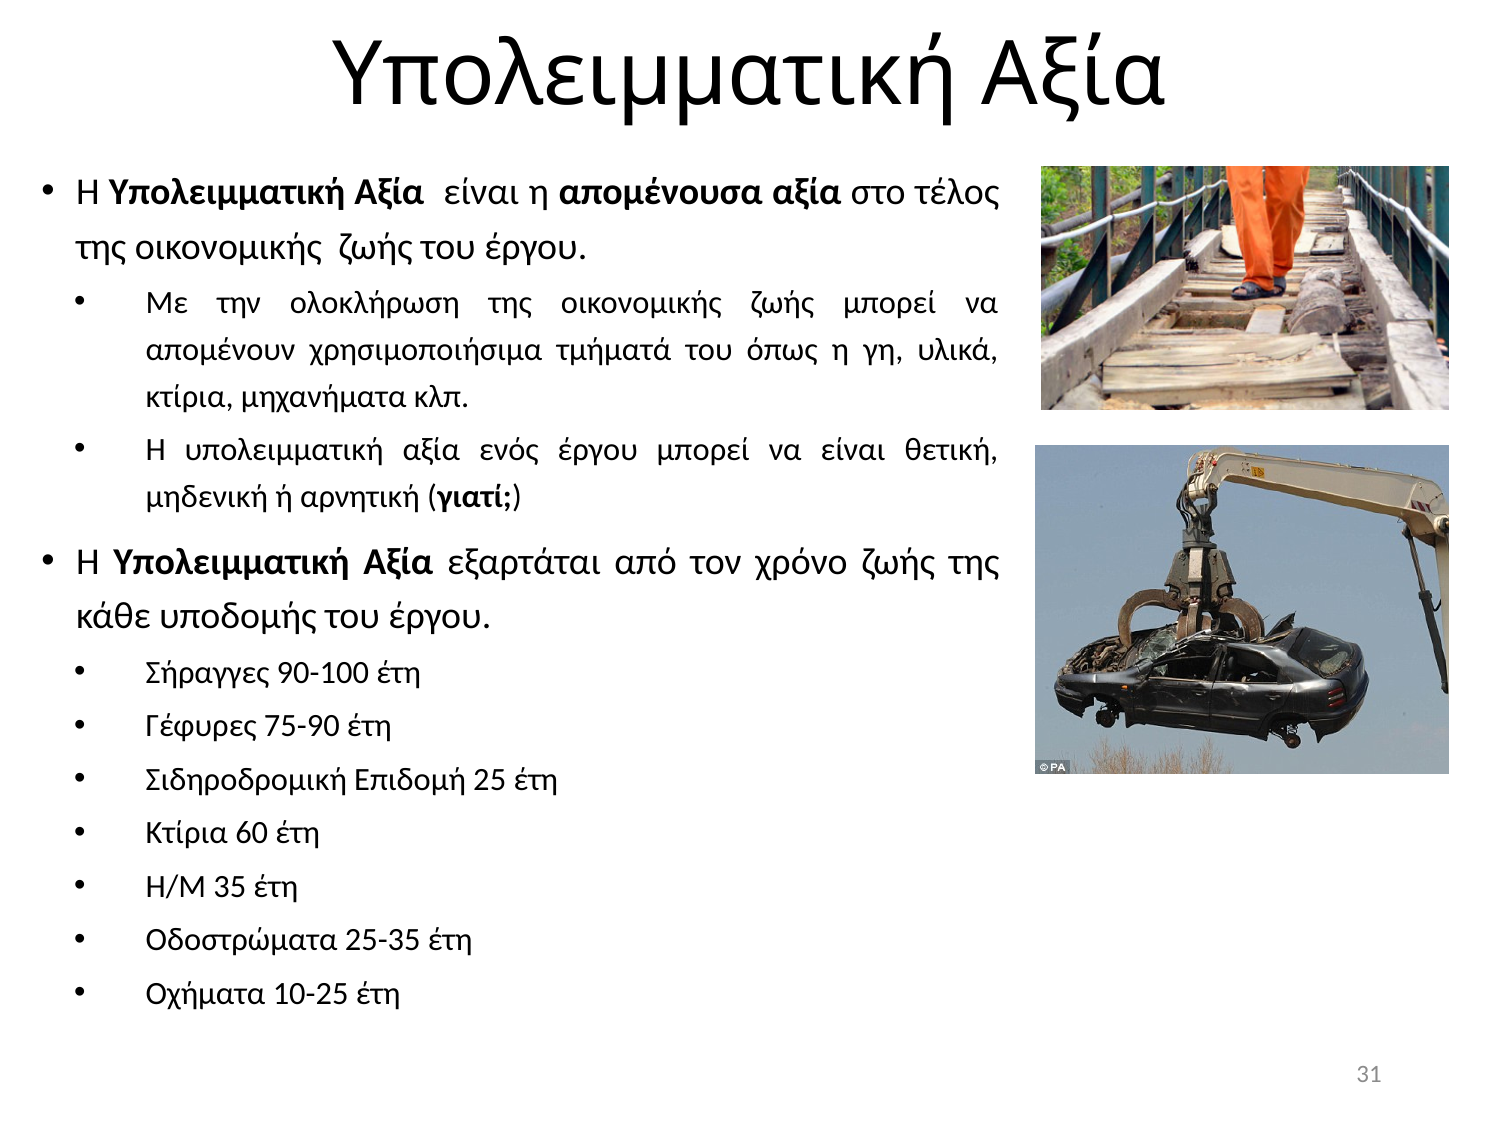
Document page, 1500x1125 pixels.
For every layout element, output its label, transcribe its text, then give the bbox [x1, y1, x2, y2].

title Υπολειμματική Αξία [0, 19, 1500, 132]
list Η Υπολειμματική Αξία είναι η απομένουσα αξία στο τέλος της οικονομικής ζωής του έργου. Με την ολοκλήρωση της οικονομικής ζωής μπορεί να απομένουν χρησιμοποιήσιμα τμήματά του όπως η γη, υλικά, κτίρια, μηχανήματα κλπ. Η υπολειμματική αξία ενός έργου μπορεί να είναι θετική, μηδενική ή αρνητική (γιατί;) Η Υπολειμματική Αξία εξαρτάται από τον χρόνο ζωής της κάθε υποδομής του έργου. Σήραγγες 90-100 έτη Γέφυρες 75-90 έτη Σιδηροδρομική Επιδομή 25 έτη Κτίρια 60 έτη Η/Μ 35 έτη Οδοστρώματα 25-35 έτη Οχήματα 10-25 έτη [26, 150, 1015, 1019]
picture [1041, 166, 1449, 410]
slide_number 31 [1059, 1042, 1397, 1103]
picture [1035, 445, 1449, 774]
